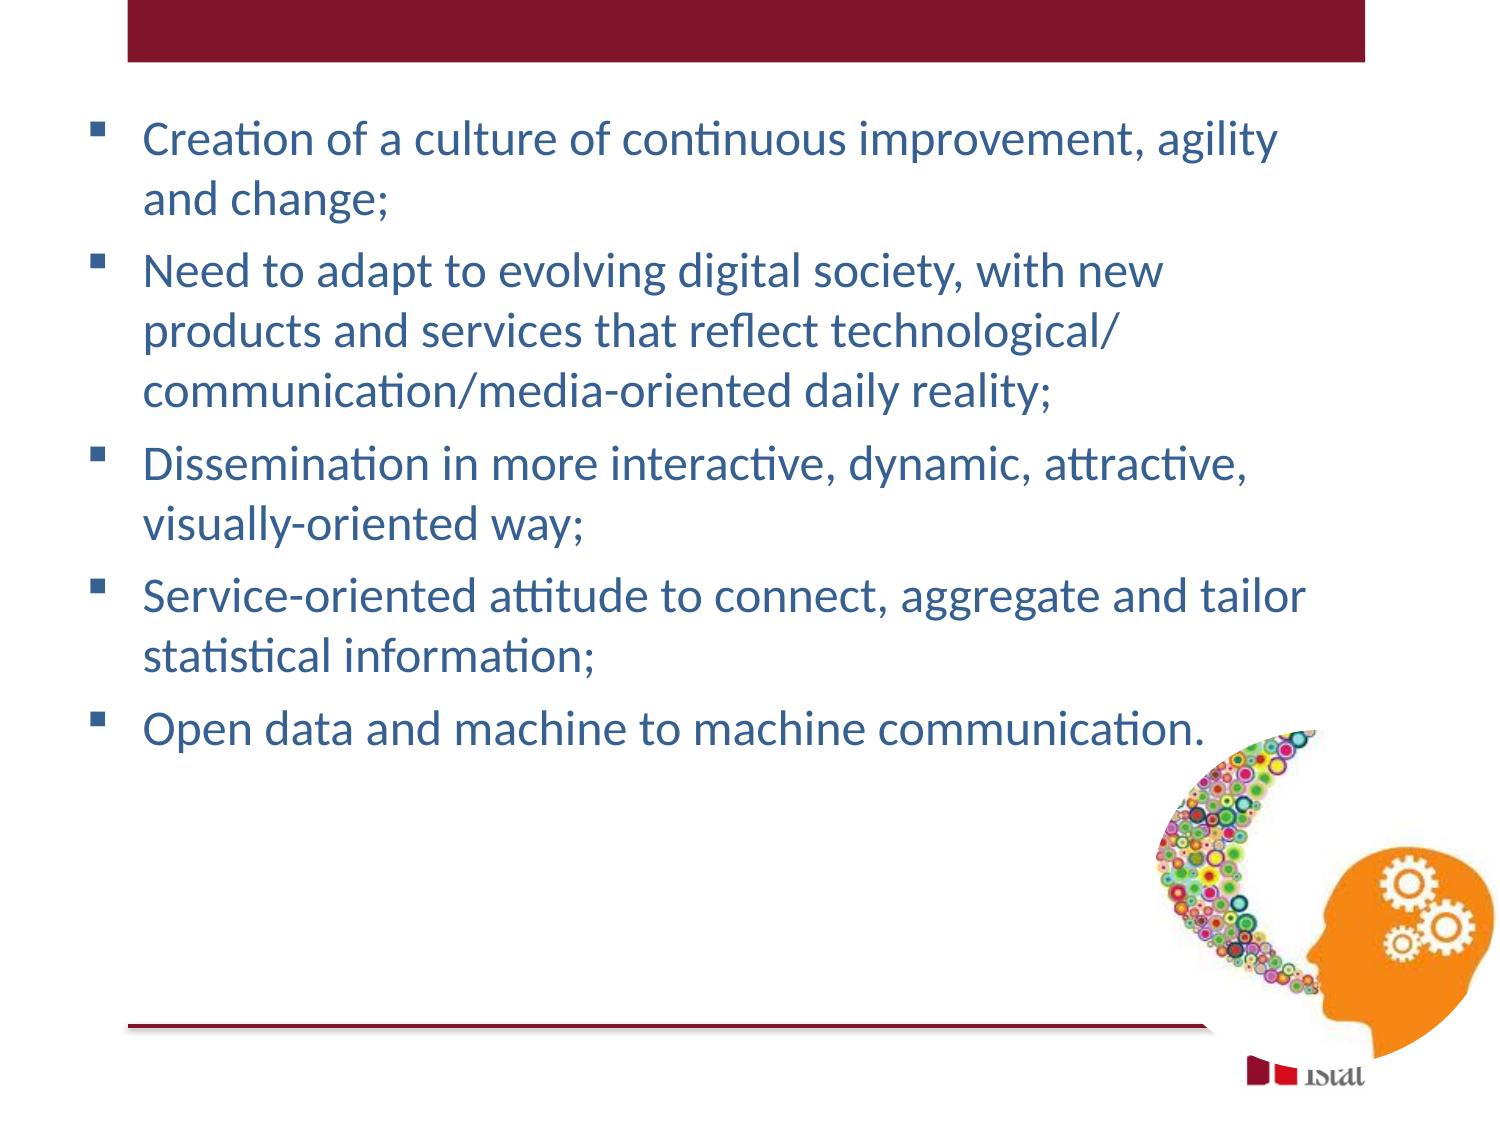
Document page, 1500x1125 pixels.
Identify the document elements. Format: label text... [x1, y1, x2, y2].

text_box Creation of a culture of continuous improvement, agility and change; Need to adapt to evolving digital society, with new products and services that reflect technological/ communication/media-oriented daily reality; Dissemination in more interactive, dynamic, attractive, visually-oriented way; Service-oriented attitude to connect, aggregate and tailor statistical information; Open data and machine to machine communication. [71, 97, 1332, 826]
picture [1239, 1050, 1373, 1097]
text_box [1146, 725, 1500, 1071]
